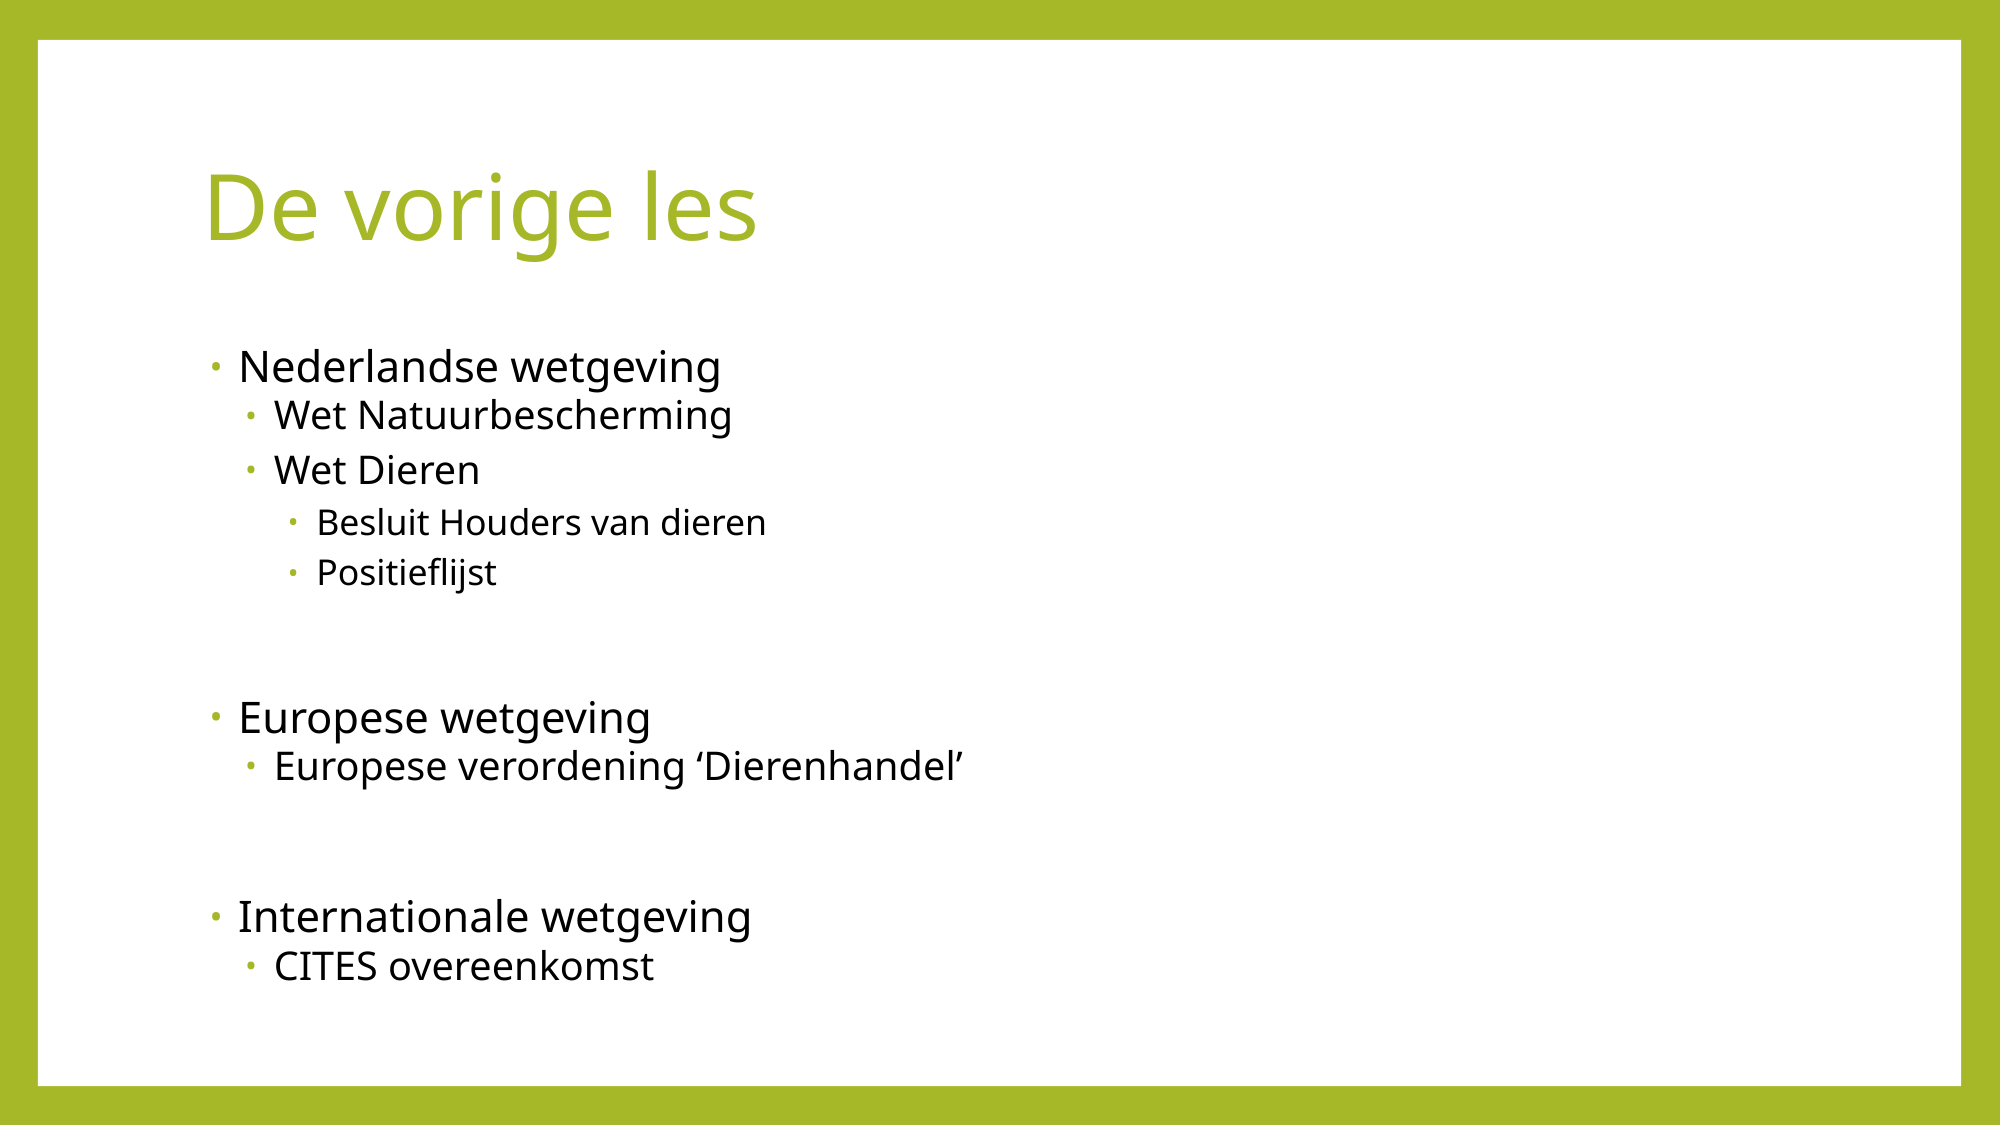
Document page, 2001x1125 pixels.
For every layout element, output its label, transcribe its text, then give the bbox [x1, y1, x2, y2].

title De vorige les [187, 99, 1808, 323]
list Nederlandse wetgeving Wet Natuurbescherming Wet Dieren Besluit Houders van dieren Positieflijst Europese wetgeving Europese verordening ‘Dierenhandel’ Internationale wetgeving CITES overeenkomst [187, 337, 1808, 1000]
